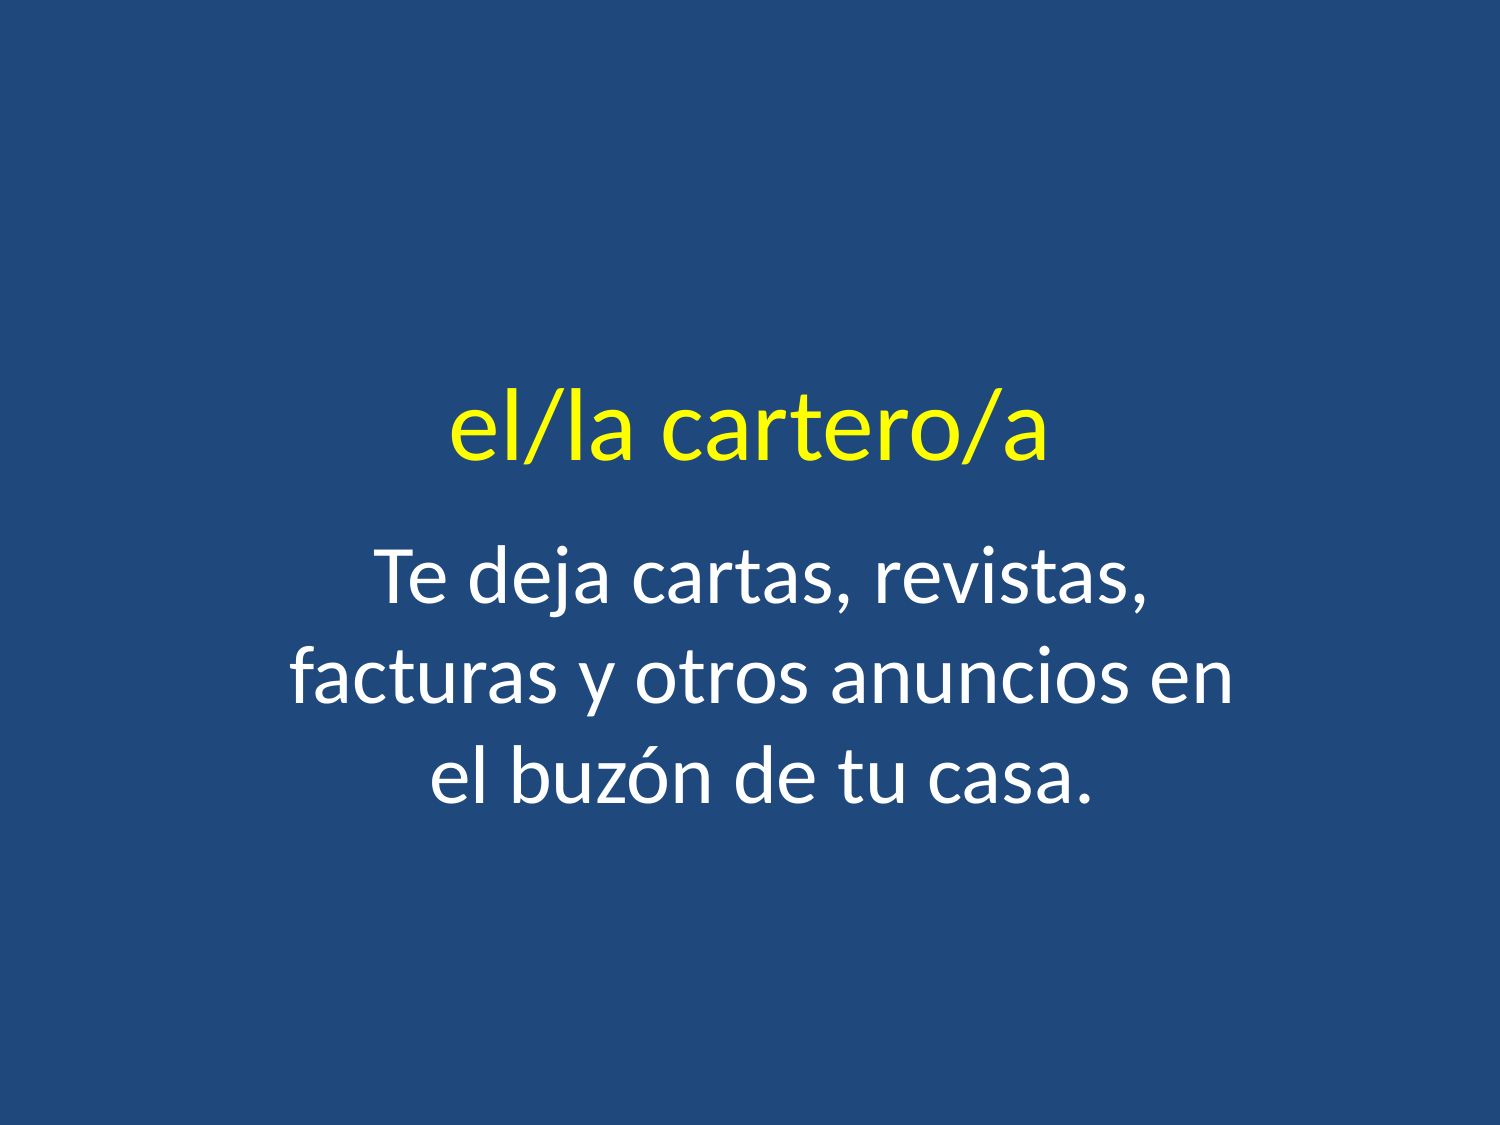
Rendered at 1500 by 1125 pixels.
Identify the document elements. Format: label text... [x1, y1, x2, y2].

subtitle Te deja cartas, revistas, facturas y otros anuncios en el buzón de tu casa. [237, 512, 1288, 800]
title el/la cartero/a [112, 349, 1388, 591]
